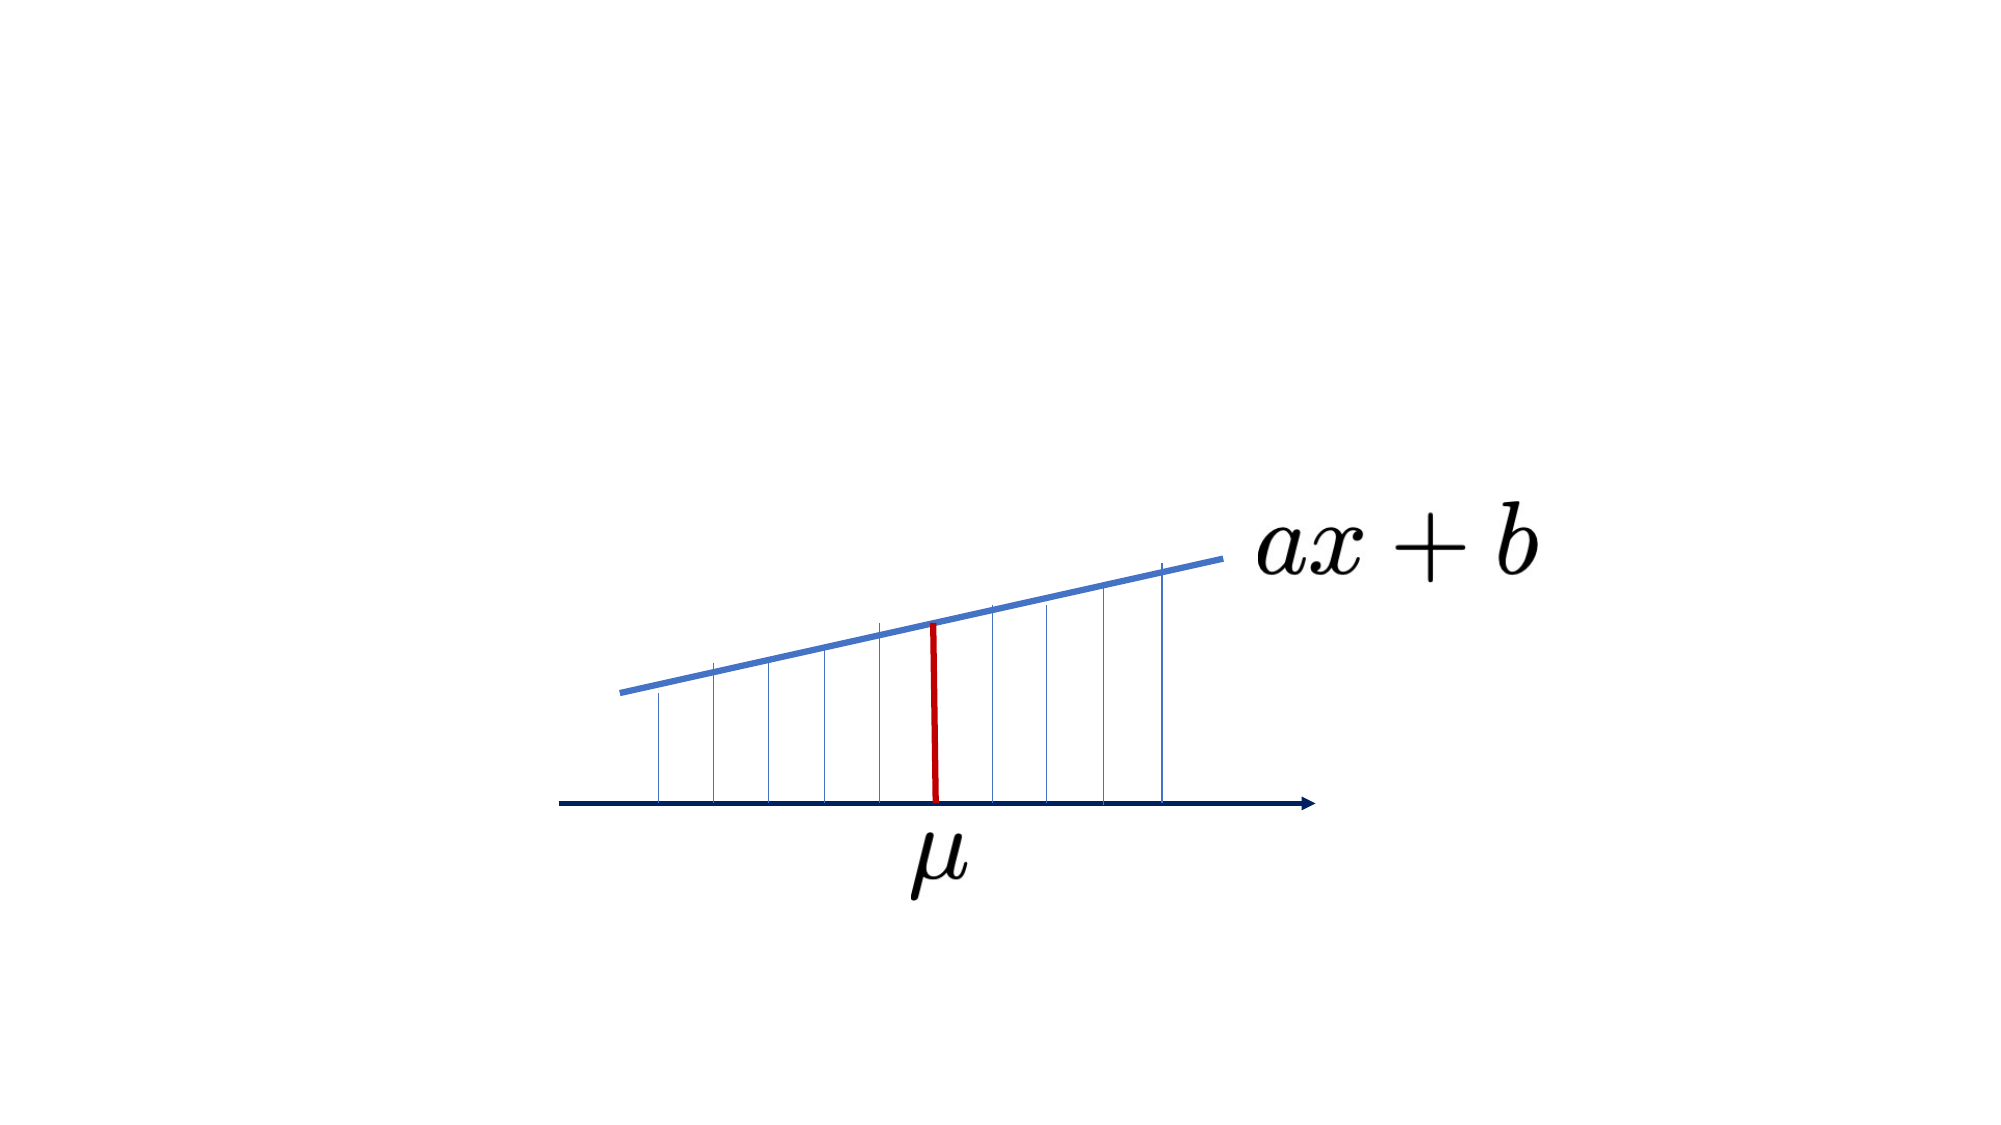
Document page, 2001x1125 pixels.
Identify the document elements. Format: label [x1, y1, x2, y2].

picture [1258, 501, 1538, 583]
text_box [619, 558, 1224, 694]
picture [911, 831, 968, 901]
